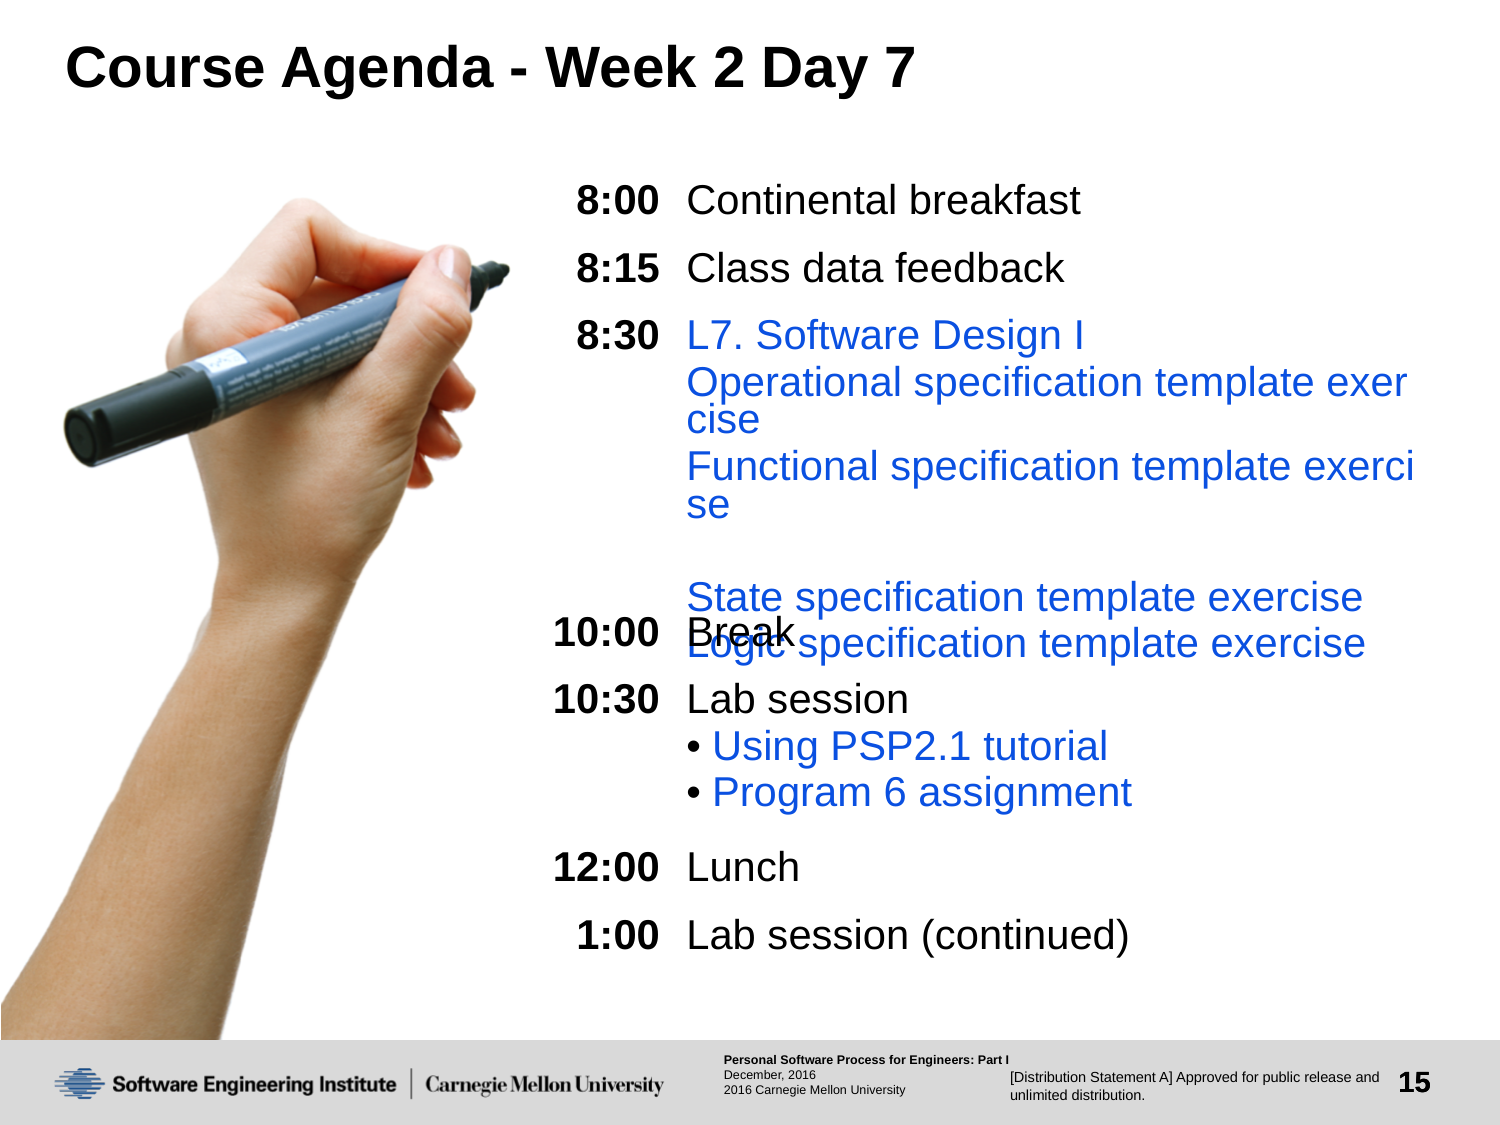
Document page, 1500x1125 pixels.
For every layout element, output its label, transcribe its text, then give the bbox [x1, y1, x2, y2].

table_cell 8:30 [531, 312, 673, 609]
table_cell 1:00 [531, 912, 673, 994]
table_cell 10:00 [531, 609, 673, 676]
table_cell 10:30 [531, 676, 673, 844]
table_cell L7. Software Design I Operational specification template exercise Functional specification template exercise State specification template exercise Logic specification template exercise [673, 312, 1431, 609]
table_header Continental breakfast [673, 177, 1431, 244]
table_cell Lab session • Using PSP2.1 tutorial • Program 6 assignment [673, 676, 1431, 844]
table_header 8:00 [531, 177, 673, 244]
table_cell 12:00 [531, 844, 673, 912]
picture [46, 1061, 673, 1104]
table_cell Break [673, 609, 1431, 676]
table_cell Class data feedback [673, 244, 1431, 312]
picture [1, 180, 532, 1040]
table_cell 8:15 [531, 244, 673, 312]
table_cell Lab session (continued) [673, 912, 1431, 994]
table_cell Lunch [673, 844, 1431, 912]
title Course Agenda - Week 2 Day 7 [65, 37, 1313, 148]
